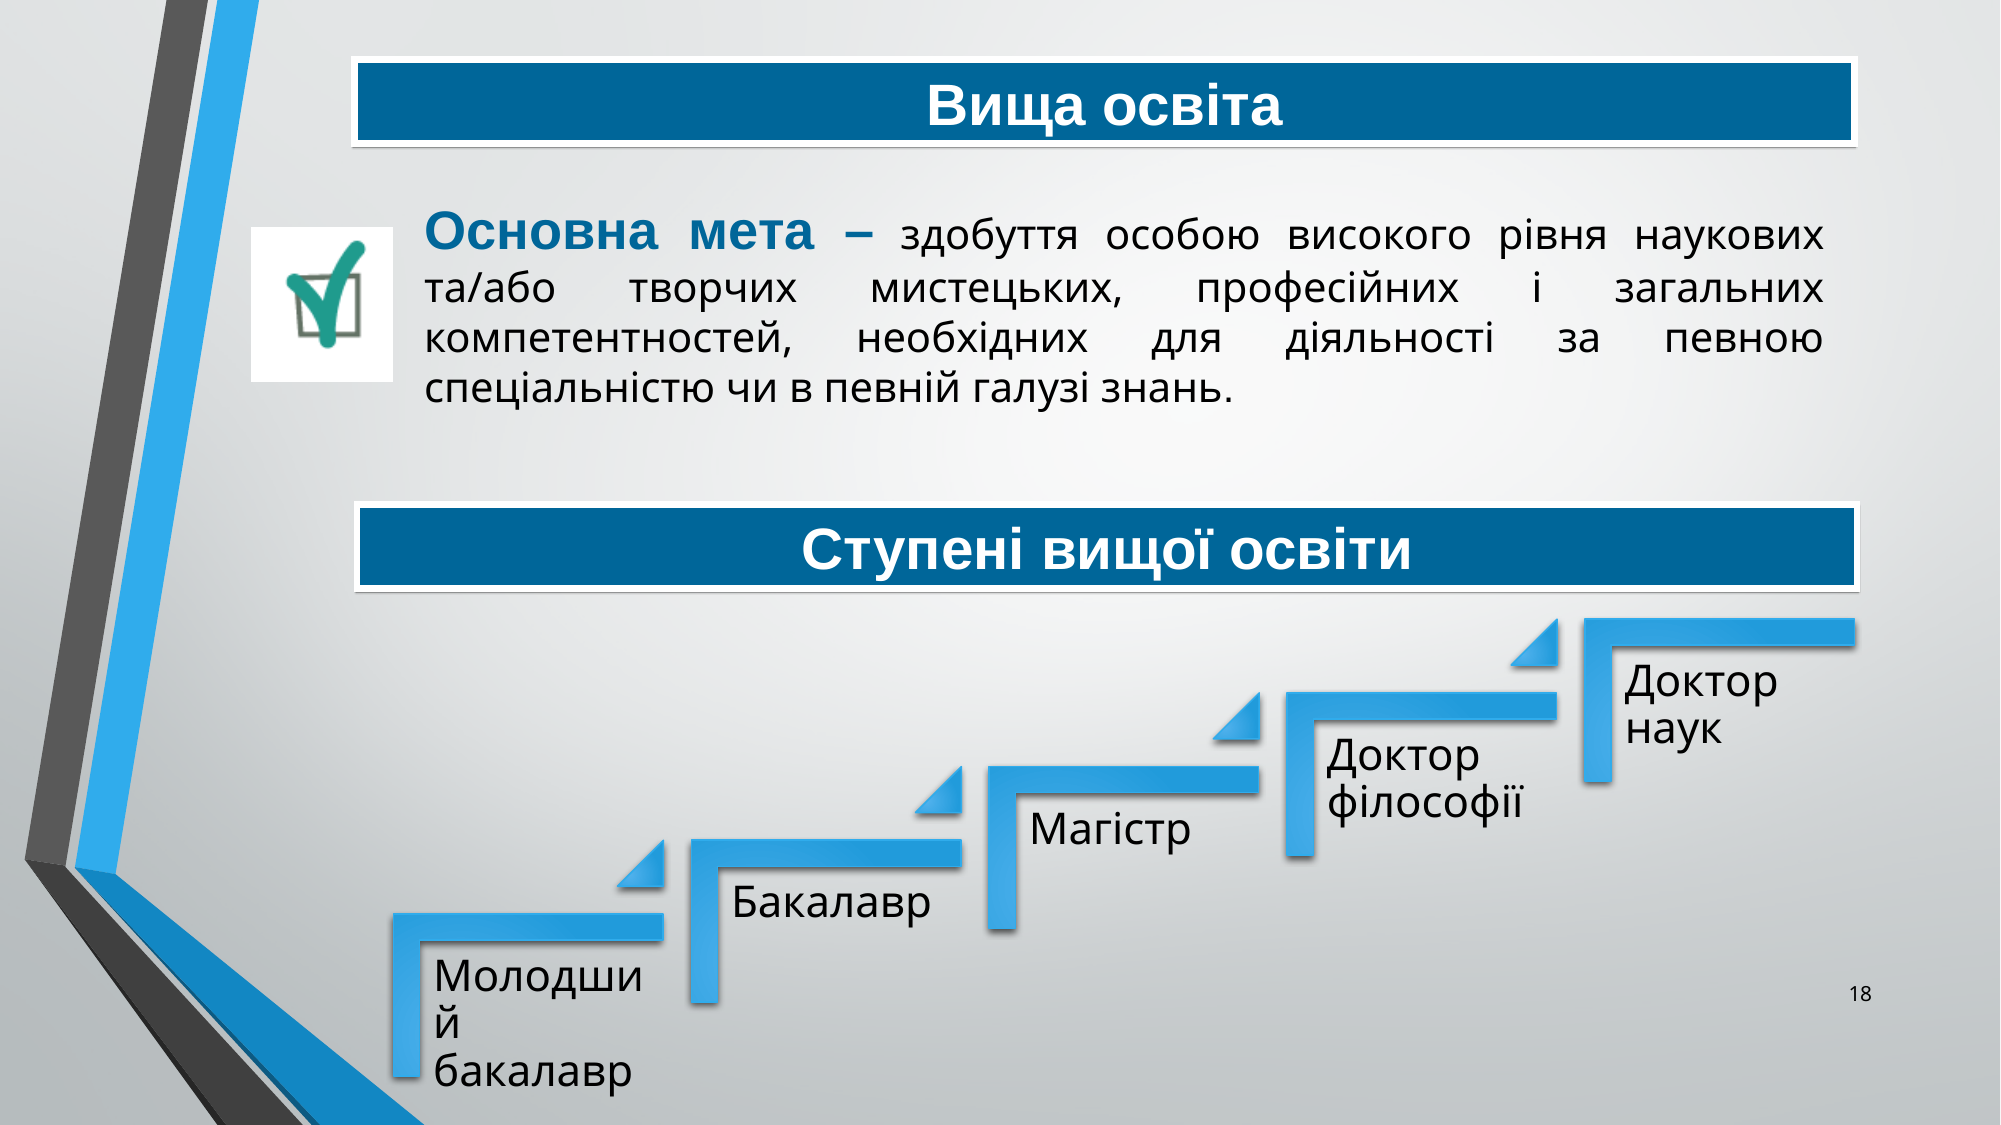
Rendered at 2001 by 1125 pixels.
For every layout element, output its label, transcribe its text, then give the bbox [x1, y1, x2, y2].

slide_number 18 [1856, 965, 1887, 1025]
text_box Ступені вищої освіти [357, 504, 1858, 589]
text_box Основна мета – здобуття особою високого рівня наукових та/або творчих мистецьких, професійних і загальних компетентностей, необхідних для діяльності за певною спеціальністю чи в певній галузі знань. [409, 188, 1839, 419]
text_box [392, 563, 1856, 1125]
picture [251, 227, 393, 383]
text_box Вища освіта [354, 59, 1855, 144]
